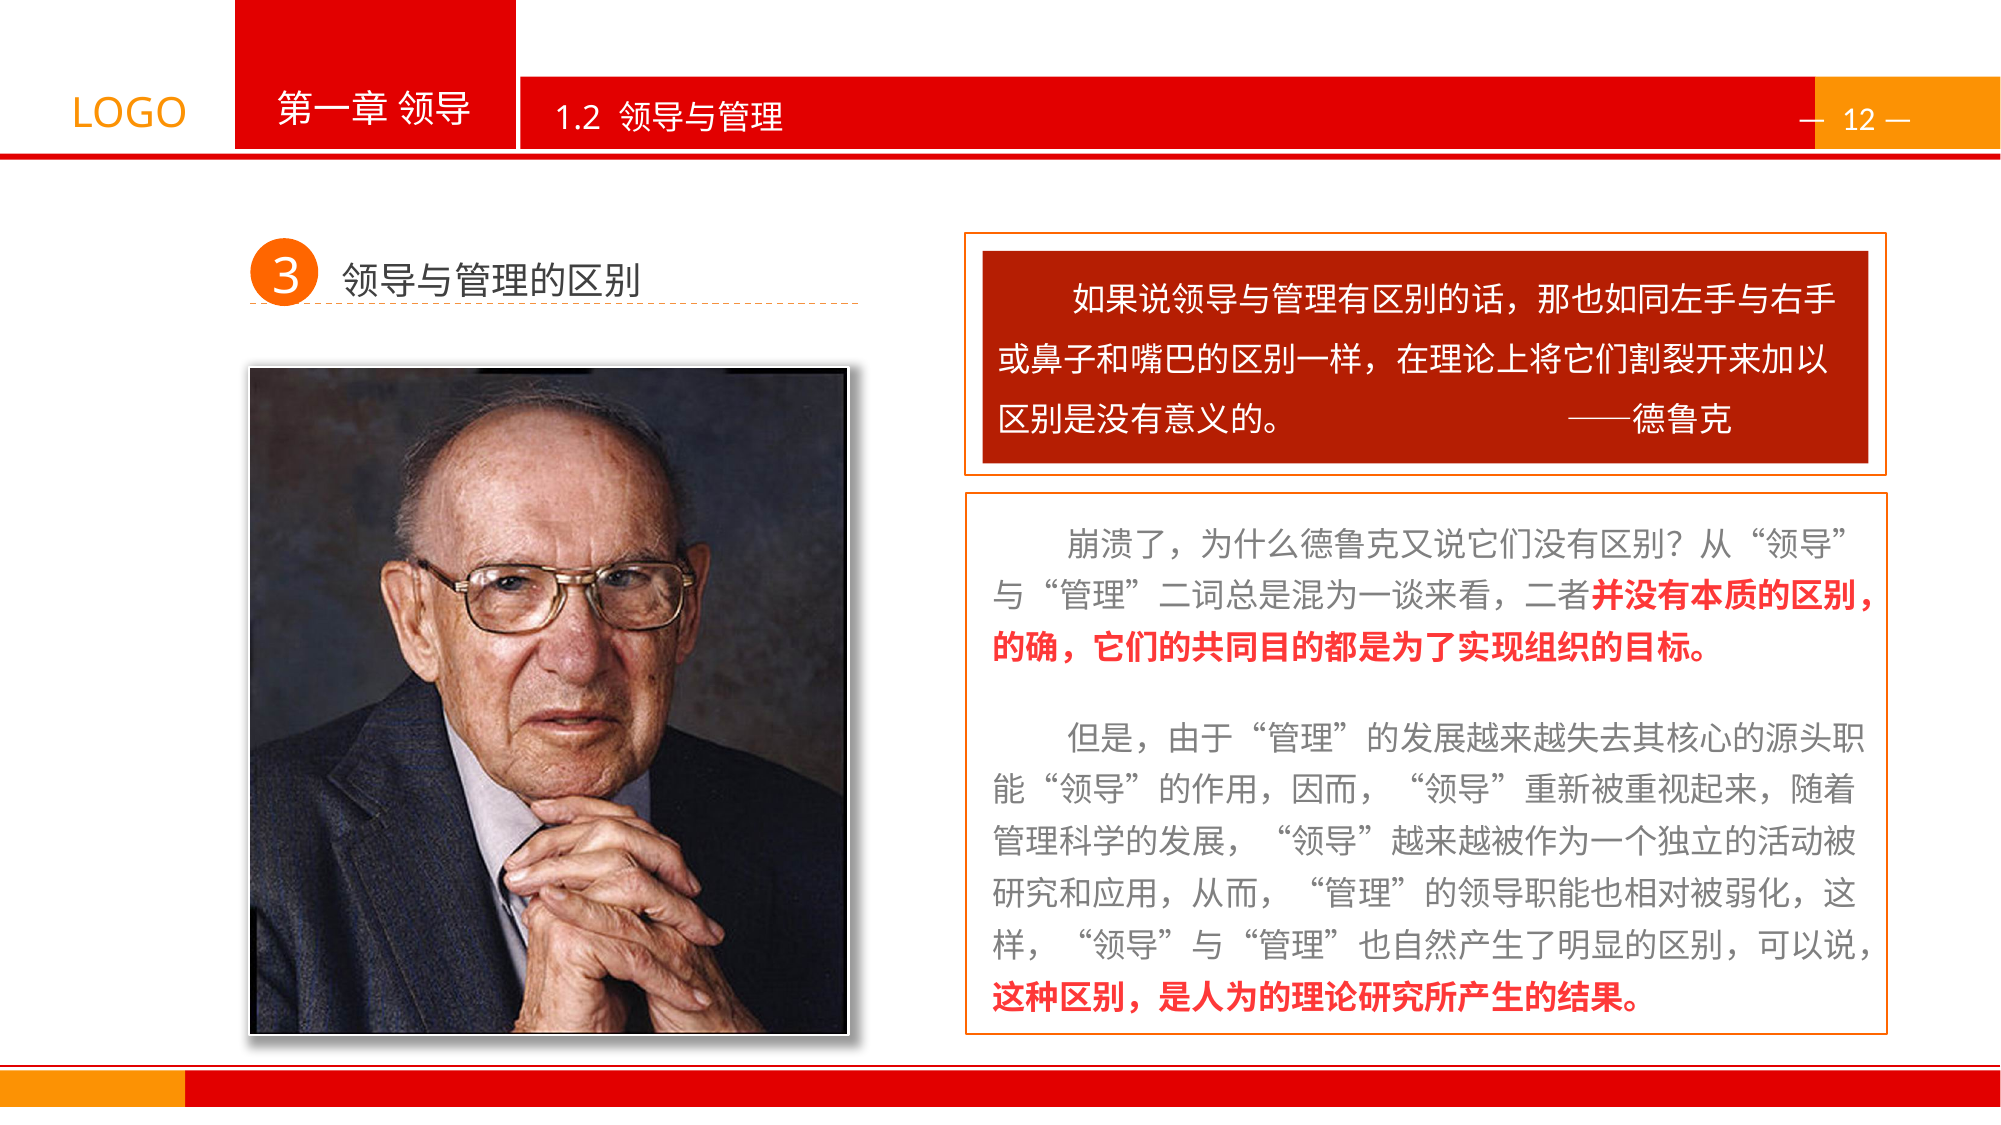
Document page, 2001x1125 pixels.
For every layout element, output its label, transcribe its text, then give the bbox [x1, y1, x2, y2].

text_box [963, 491, 1889, 1036]
text_box [963, 231, 1888, 477]
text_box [250, 235, 319, 312]
text_box 领导与管理的区别 [326, 227, 785, 302]
text_box 如果说领导与管理有区别的话，那也如同左手与右手或鼻子和嘴巴的区别一样，在理论上将它们割裂开来加以区别是没有意义的。 ——德鲁克 [982, 250, 1869, 464]
picture [250, 367, 848, 1035]
